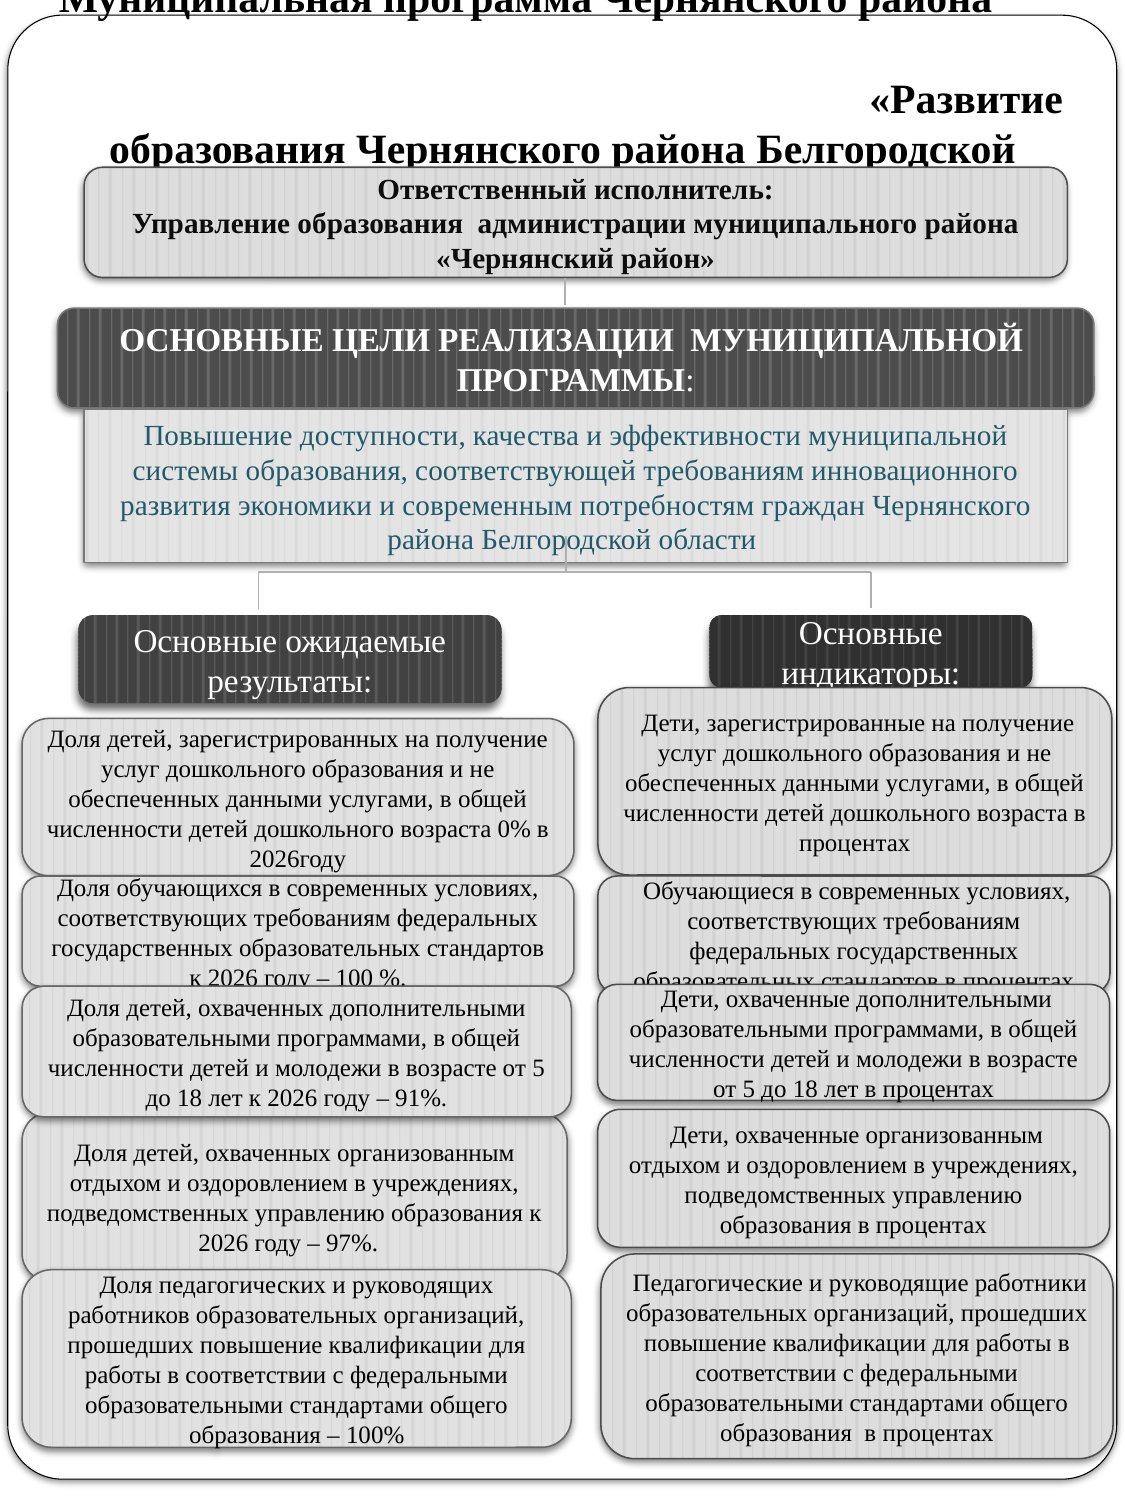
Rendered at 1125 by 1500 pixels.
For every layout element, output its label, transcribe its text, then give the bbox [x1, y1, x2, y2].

text_box Основные индикаторы: [709, 615, 1033, 685]
text_box Доля детей, охваченных дополнительными образовательными программами, в общей численности детей и молодежи в возрасте от 5 до 18 лет к 2026 году – 91%. [21, 985, 573, 1118]
text_box Ответственный исполнитель: Управление образования администрации муниципального района «Чернянский район» [83, 166, 1069, 279]
text_box Обучающиеся в современных условиях, соответствующих требованиям федеральных государственных образовательных стандартов в процентах [597, 875, 1111, 988]
text_box ОСНОВНЫЕ ЦЕЛИ РЕАЛИЗАЦИИ МУНИЦИПАЛЬНОЙ ПРОГРАММЫ: [56, 307, 1095, 409]
text_box Доля детей, охваченных организованным отдыхом и оздоровлением в учреждениях, подведомственных управлению образования к 2026 году – 97%. [21, 1121, 568, 1275]
text_box Доля обучающихся в современных условиях, соответствующих требованиям федеральных государственных образовательных стандартов к 2026 году – 100 %. [21, 875, 575, 987]
text_box Муниципальная программа Чернянского района «Развитие образования Чернянского района Белгородской области » [42, 25, 1083, 168]
text_box Доля педагогических и руководящих работников образовательных организаций, прошедших повышение квалификации для работы в соответствии с федеральными образовательными стандартами общего образования – 100% [21, 1268, 573, 1449]
text_box Повышение доступности, качества и эффективности муниципальной системы образования, соответствующей требованиям инновационного развития экономики и современным потребностям граждан Чернянского района Белгородской области [83, 408, 1068, 563]
text_box Дети, охваченные организованным отдыхом и оздоровлением в учреждениях, подведомственных управлению образования в процентах [596, 1108, 1111, 1249]
text_box Педагогические и руководящие работники образовательных организаций, прошедших повышение квалификации для работы в соответствии с федеральными образовательными стандартами общего образования в процентах [600, 1253, 1114, 1460]
text_box Доля детей, зарегистрированных на получение услуг дошкольного образования и не обеспеченных данными услугами, в общей численности детей дошкольного возраста 0% в 2026году [21, 717, 575, 874]
text_box Основные ожидаемые результаты: [78, 615, 502, 704]
text_box Дети, охваченные дополнительными образовательными программами, в общей численности детей и молодежи в возрасте от 5 до 18 лет в процентах [596, 983, 1111, 1102]
text_box Дети, зарегистрированные на получение услуг дошкольного образования и не обеспеченных данными услугами, в общей численности детей дошкольного возраста в процентах [597, 686, 1113, 874]
